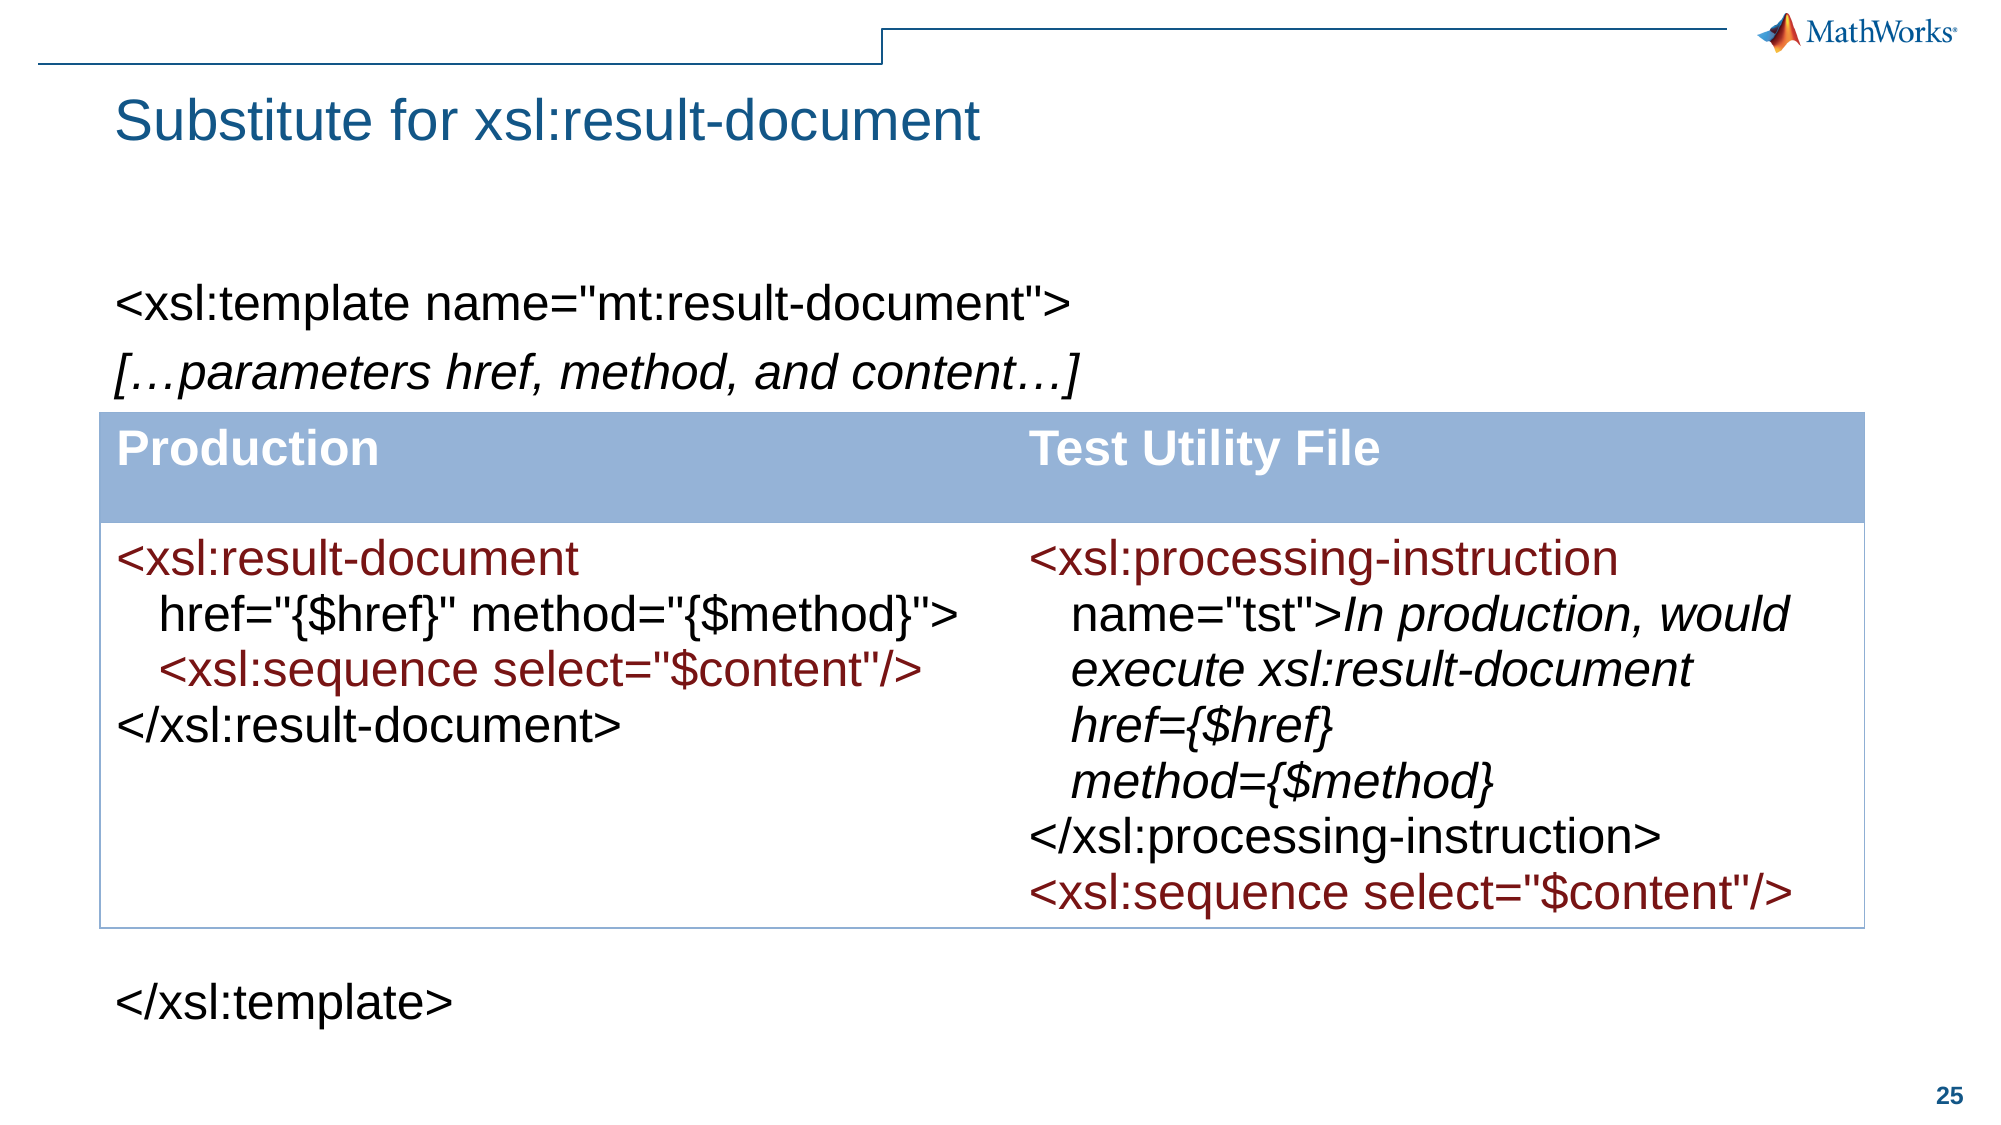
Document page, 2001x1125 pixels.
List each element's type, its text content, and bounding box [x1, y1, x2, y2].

table_cell <xsl:result-document href="{$href}" method="{$method}"> <xsl:sequence select="$content"/> </xsl:result-document> [101, 523, 1012, 927]
table_header Production [101, 413, 1012, 522]
table_cell <xsl:processing-instruction name="tst">In production, would execute xsl:result-document href={$href} method={$method} </xsl:processing-instruction> <xsl:sequence select="$content"/> [1012, 523, 1864, 927]
table_header Test Utility File [1012, 413, 1864, 522]
list <xsl:template name="mt:result-document"> […parameters href, method, and content…] </xsl:template> [99, 262, 1867, 1025]
picture [1751, 3, 1970, 63]
title Substitute for xsl:result-document [99, 75, 1867, 238]
